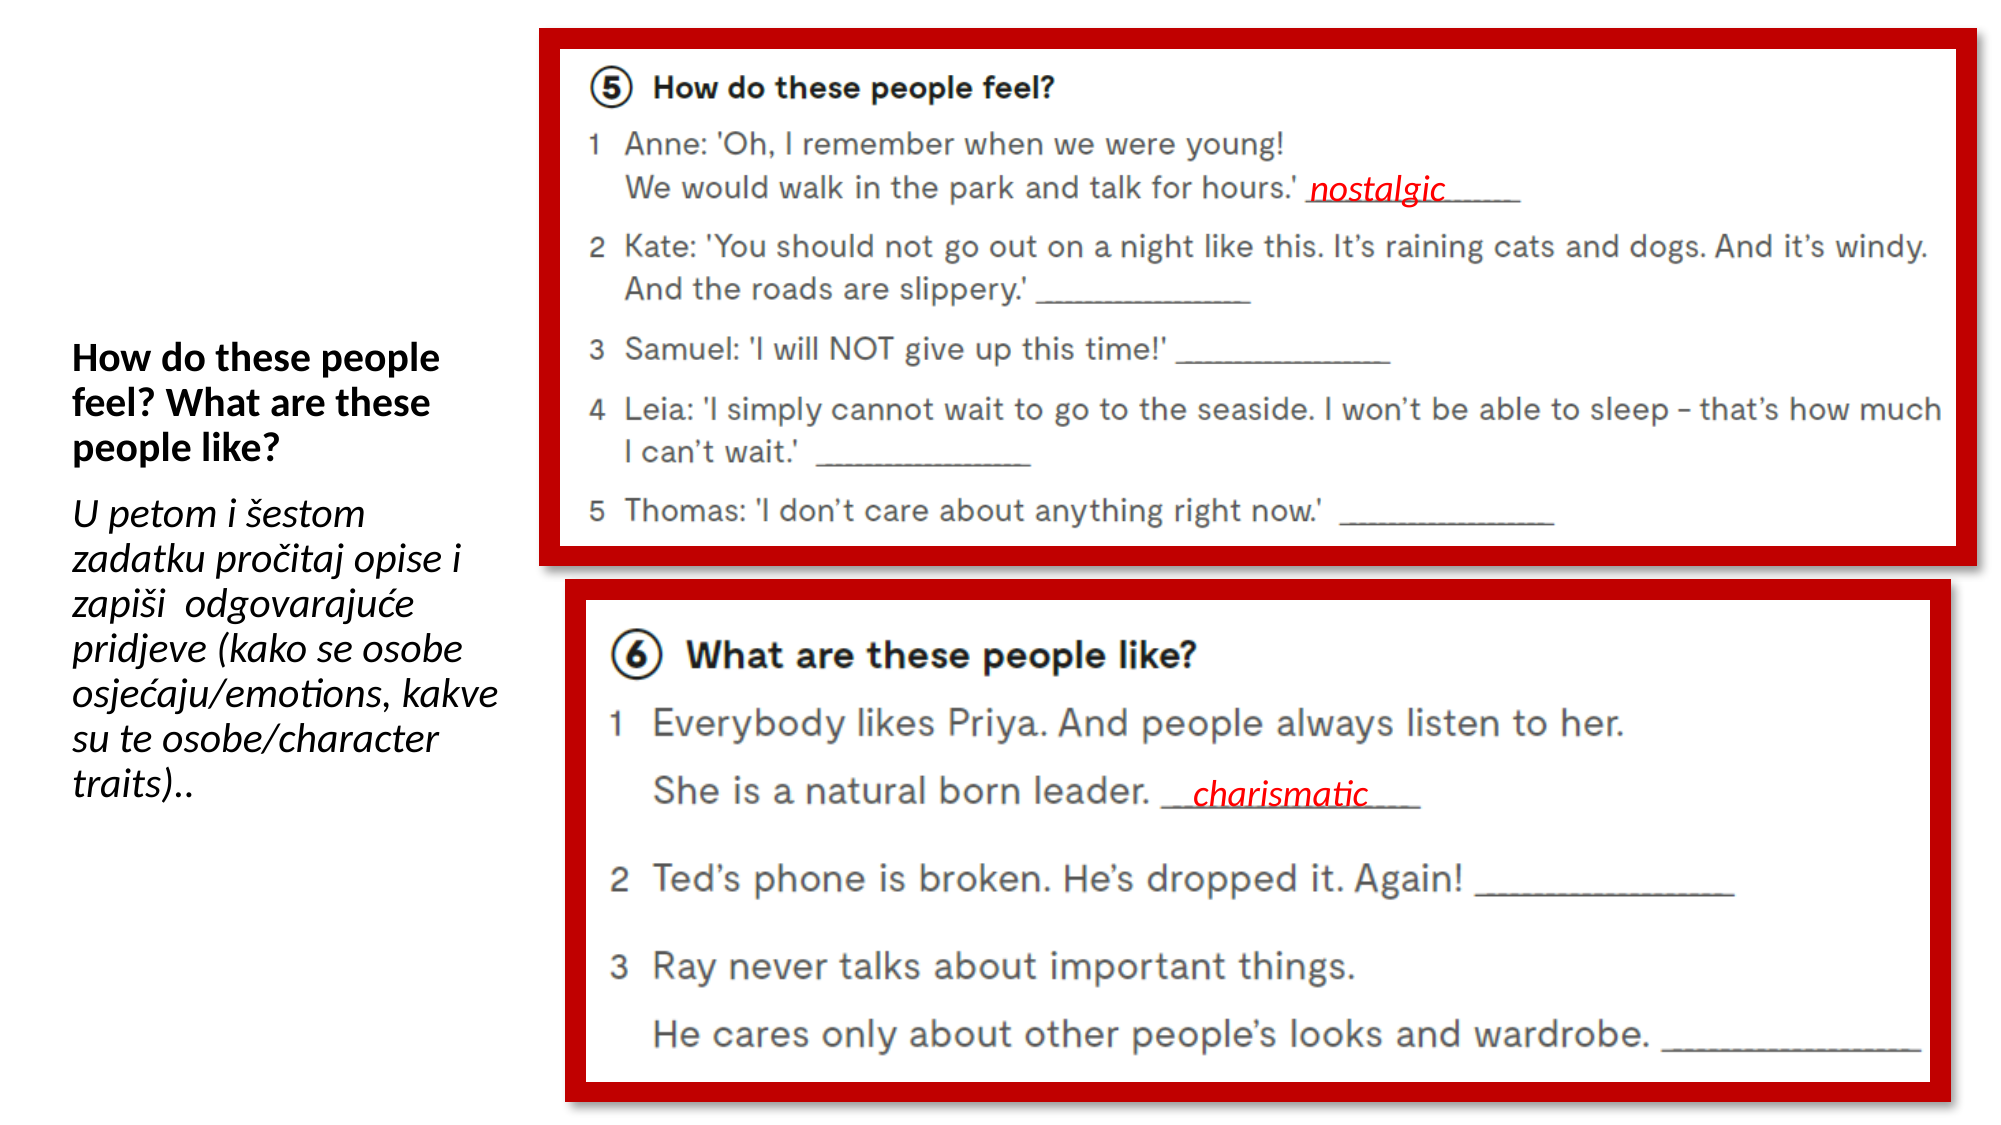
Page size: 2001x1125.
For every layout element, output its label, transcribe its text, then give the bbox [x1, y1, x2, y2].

picture [559, 48, 1956, 546]
picture [585, 599, 1930, 1082]
text_box How do these people feel? What are these people like? U petom i šestom zadatku pročitaj opise i zapiši odgovarajuće pridjeve (kako se osobe osjećaju/emotions, kakve su te osobe/character traits).. [57, 327, 523, 872]
